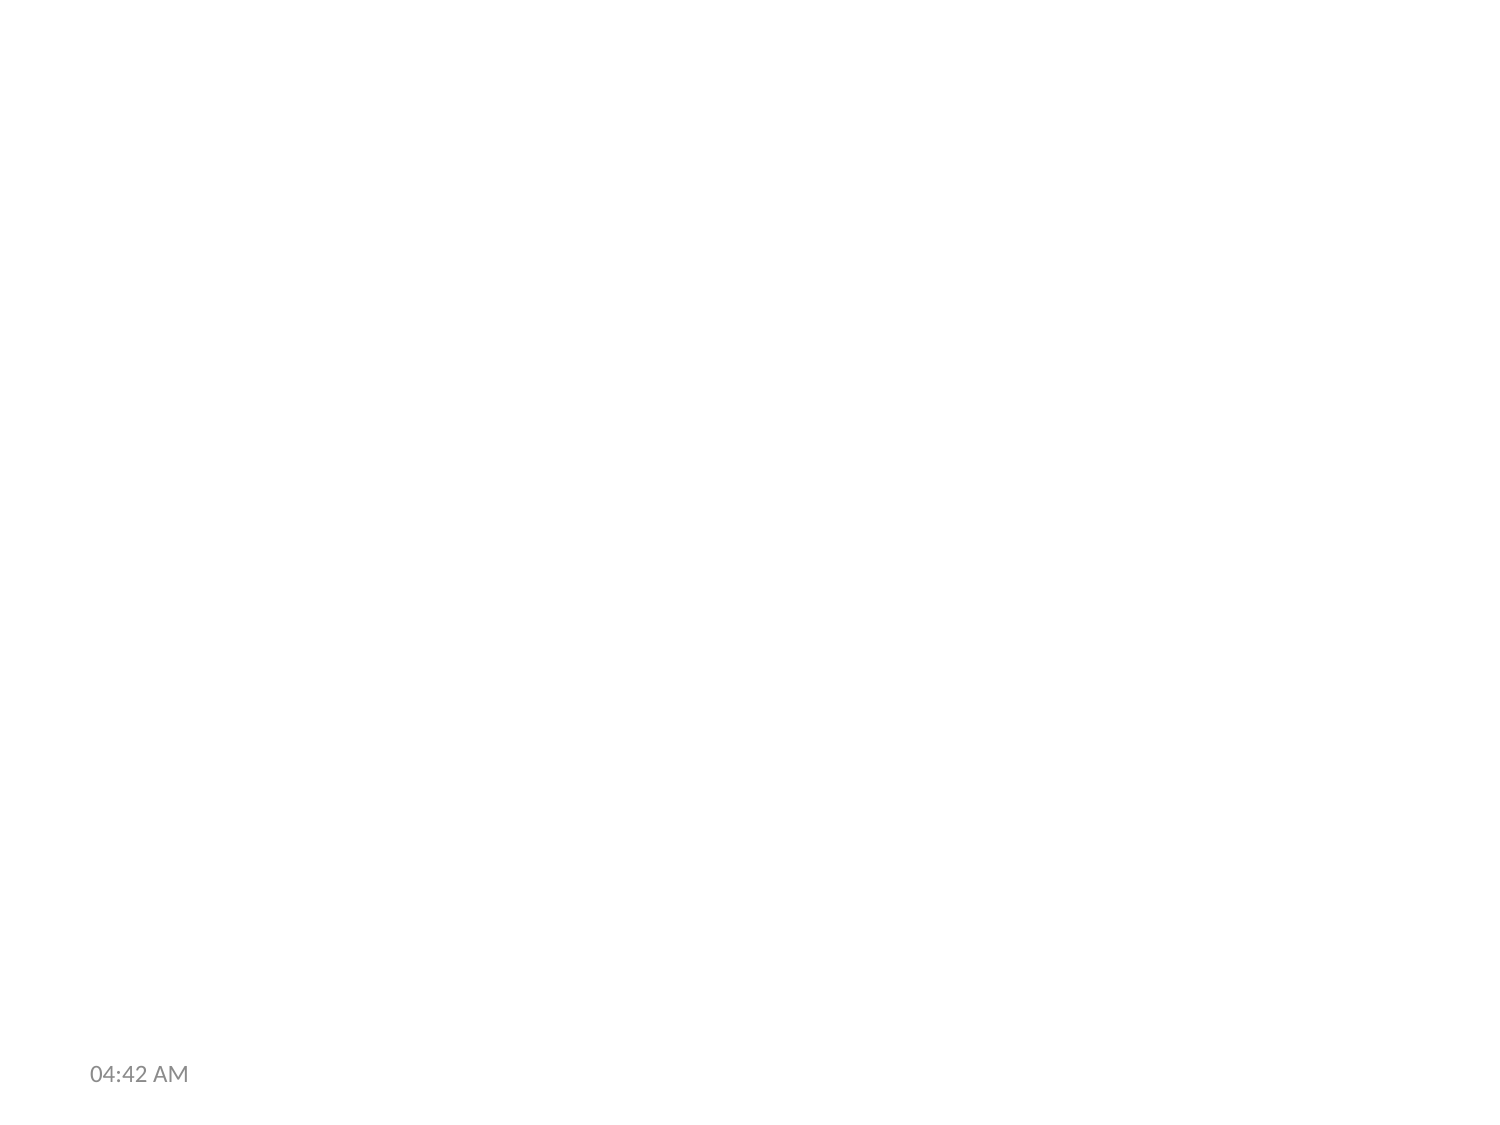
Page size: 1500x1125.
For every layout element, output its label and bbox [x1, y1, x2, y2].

slide_number [75, 1042, 425, 1103]
